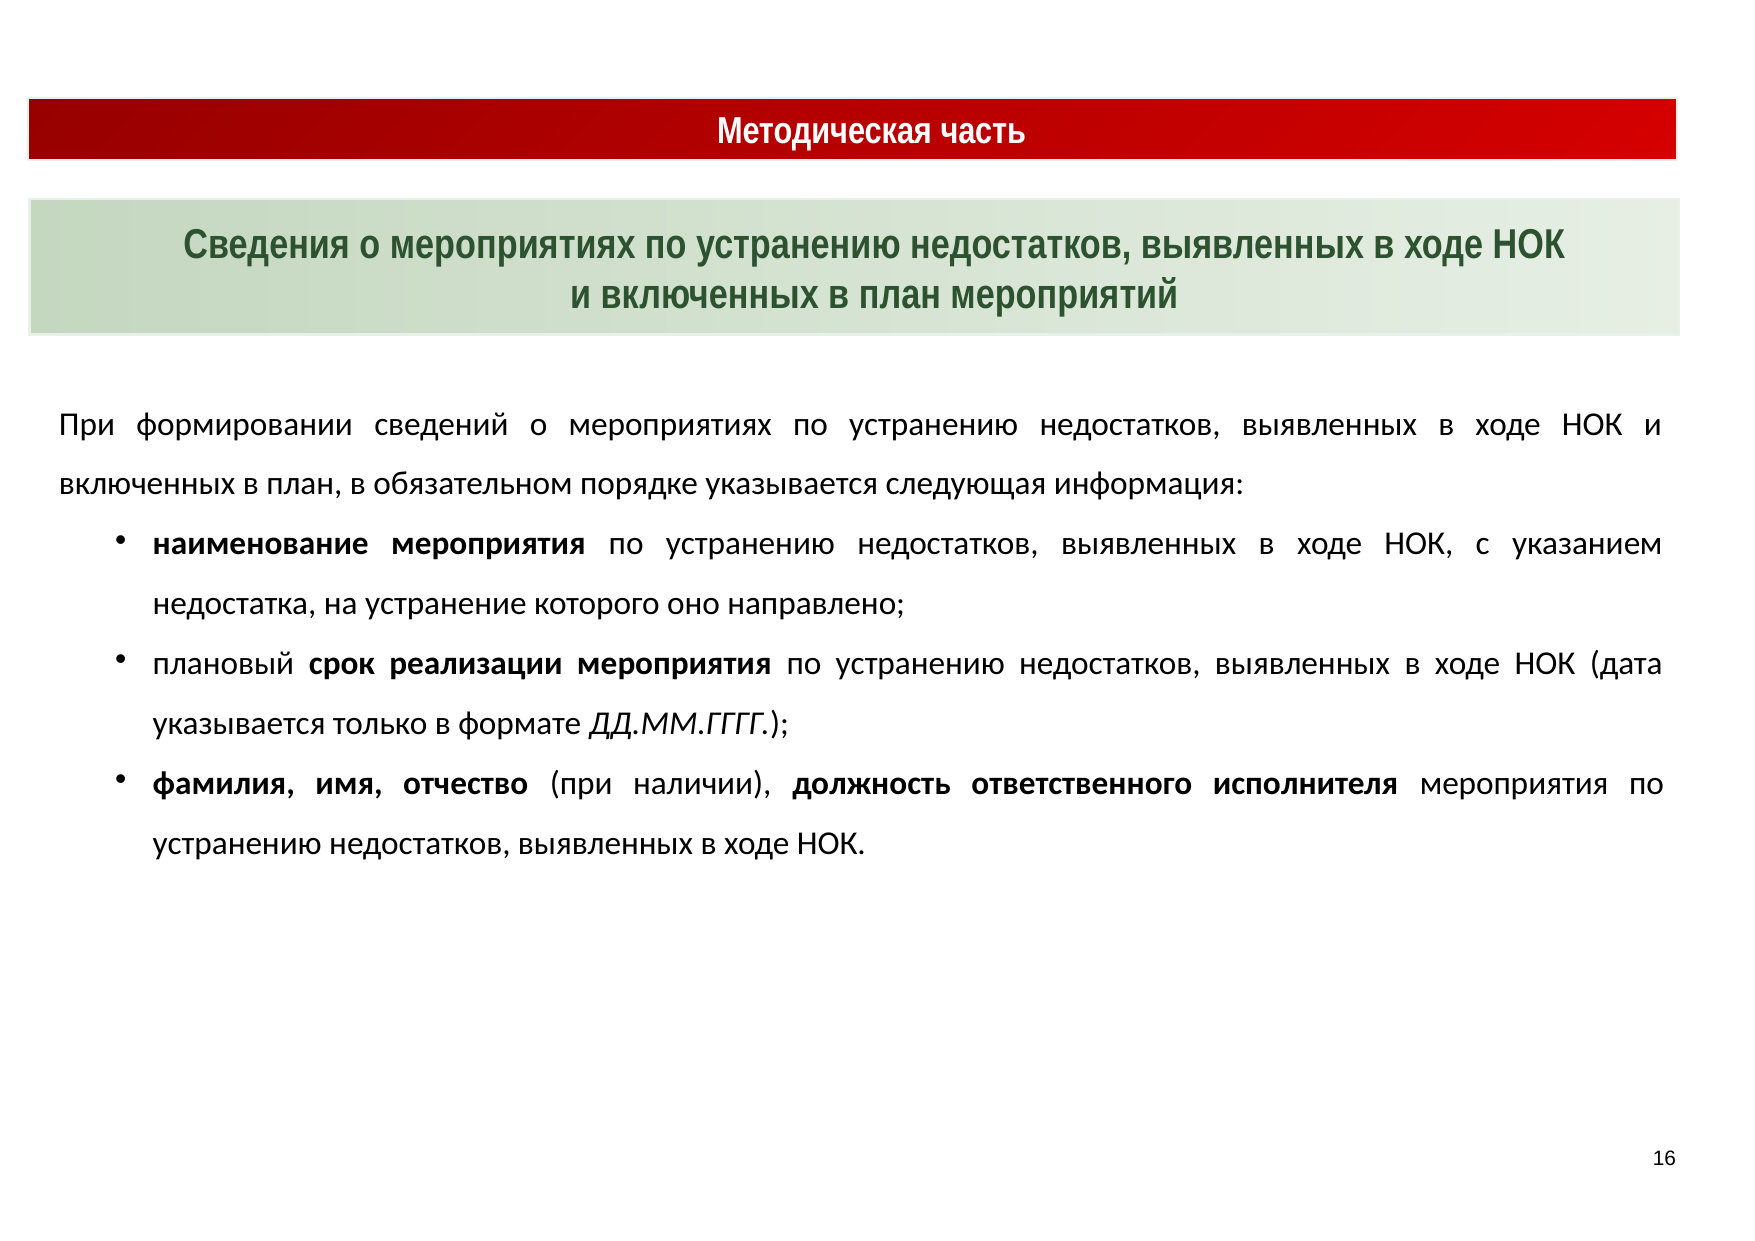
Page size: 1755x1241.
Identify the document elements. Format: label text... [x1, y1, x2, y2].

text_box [29, 198, 1680, 335]
text_box <номер> [1283, 1136, 1693, 1223]
text_box При формировании сведений о мероприятиях по устранению недостатков, выявленных в ходе НОК и включенных в план, в обязательном порядке указывается следующая информация: наименование мероприятия по устранению недостатков, выявленных в ходе НОК, с указанием недостатка, на устранение которого оно направлено; плановый срок реализации мероприятия по устранению недостатков, выявленных в ходе НОК (дата указывается только в формате ДД.ММ.ГГГГ.); фамилия, имя, отчество (при наличии), должность ответственного исполнителя мероприятия по устранению недостатков, выявленных в ходе НОК. [44, 374, 1679, 1109]
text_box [27, 98, 1678, 161]
